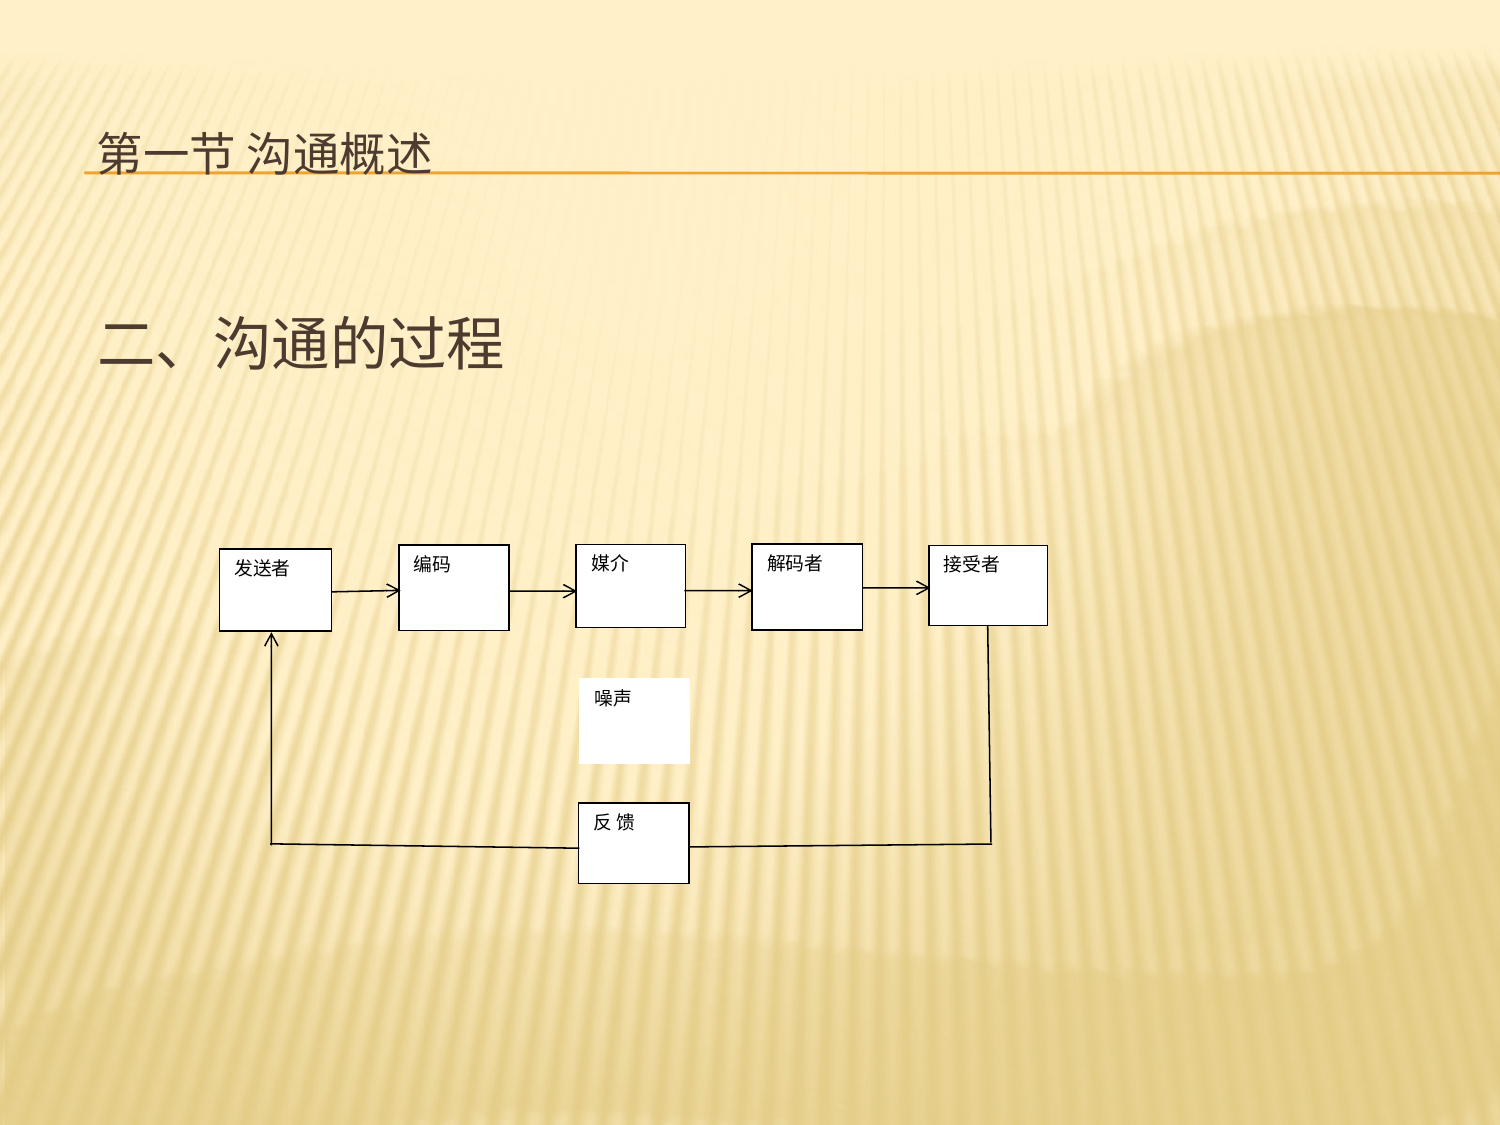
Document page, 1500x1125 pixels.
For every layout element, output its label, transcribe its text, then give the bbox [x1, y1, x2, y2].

title 第一节 沟通概述 [82, 117, 1432, 245]
list 二、沟通的过程 [81, 264, 1433, 1060]
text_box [135, 408, 1223, 989]
